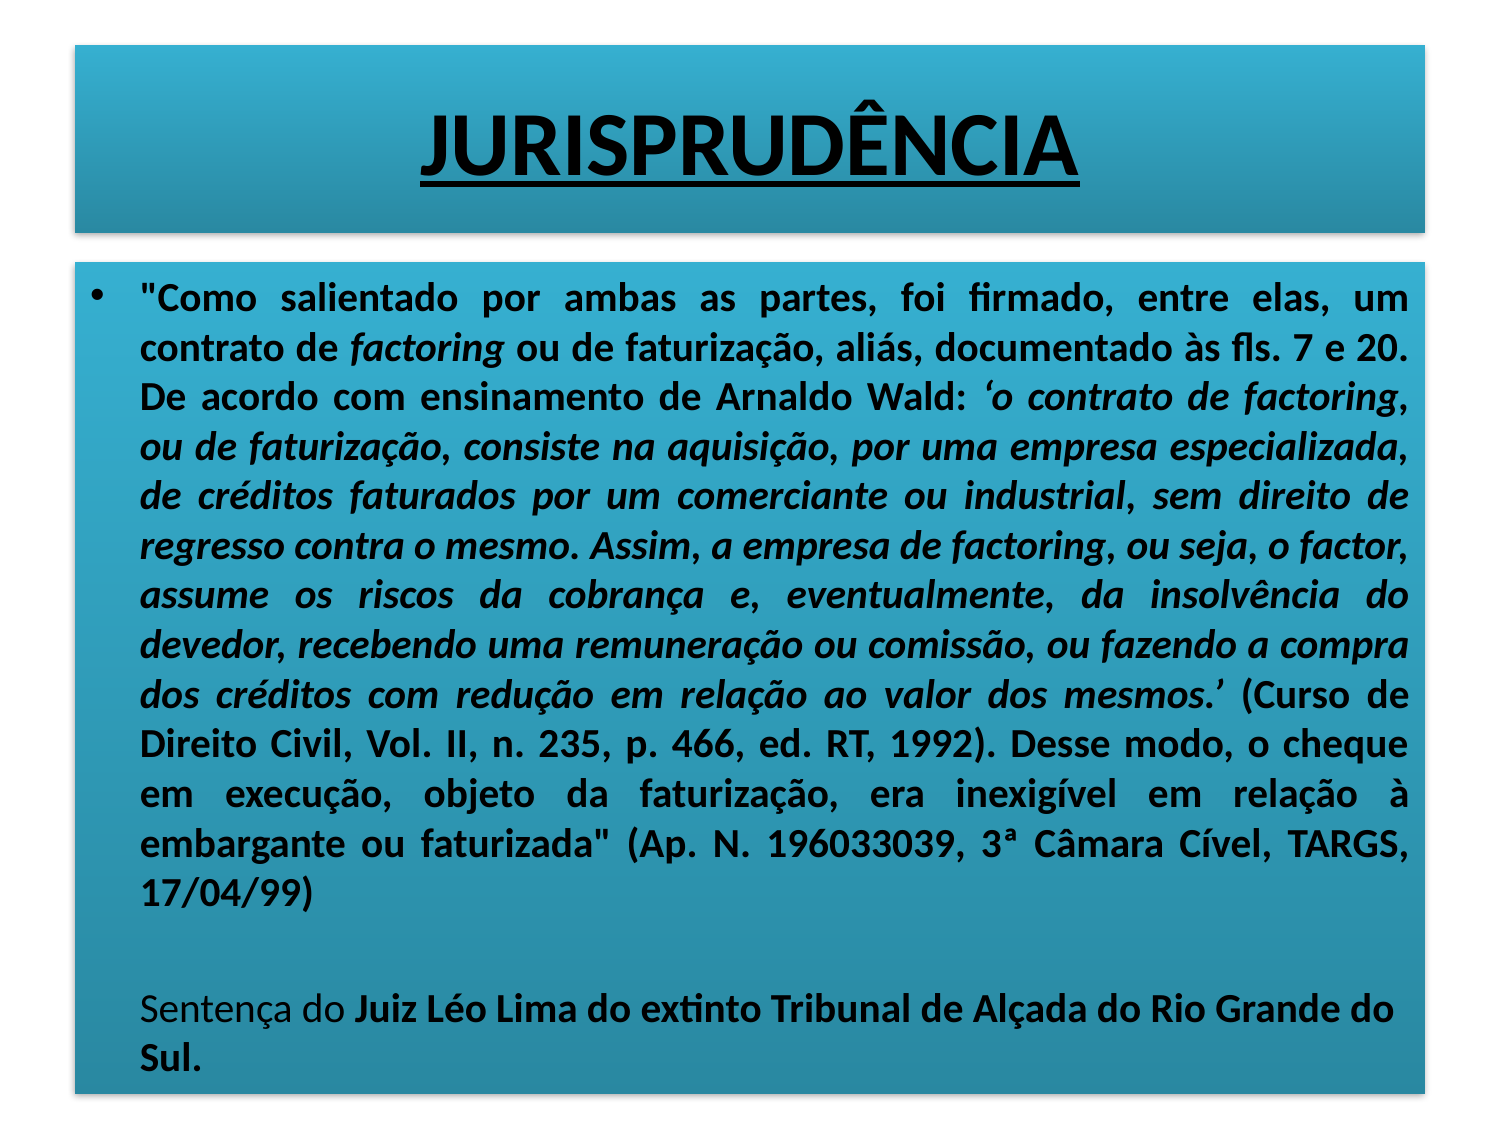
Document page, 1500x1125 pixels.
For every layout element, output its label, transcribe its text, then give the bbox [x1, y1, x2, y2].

list "Como salientado por ambas as partes, foi firmado, entre elas, um contrato de factoring ou de faturização, aliás, documentado às fls. 7 e 20. De acordo com ensinamento de Arnaldo Wald: ‘o contrato de factoring, ou de faturização, consiste na aquisição, por uma empresa especializada, de créditos faturados por um comerciante ou industrial, sem direito de regresso contra o mesmo. Assim, a empresa de factoring, ou seja, o factor, assume os riscos da cobrança e, eventualmente, da insolvência do devedor, recebendo uma remuneração ou comissão, ou fazendo a compra dos créditos com redução em relação ao valor dos mesmos.’ (Curso de Direito Civil, Vol. II, n. 235, p. 466, ed. RT, 1992). Desse modo, o cheque em execução, objeto da faturização, era inexigível em relação à embargante ou faturizada" (Ap. N. 196033039, 3ª Câmara Cível, TARGS, 17/04/99) Sentença do Juiz Léo Lima do extinto Tribunal de Alçada do Rio Grande do Sul. [75, 262, 1425, 1094]
title JURISPRUDÊNCIA [75, 45, 1425, 233]
